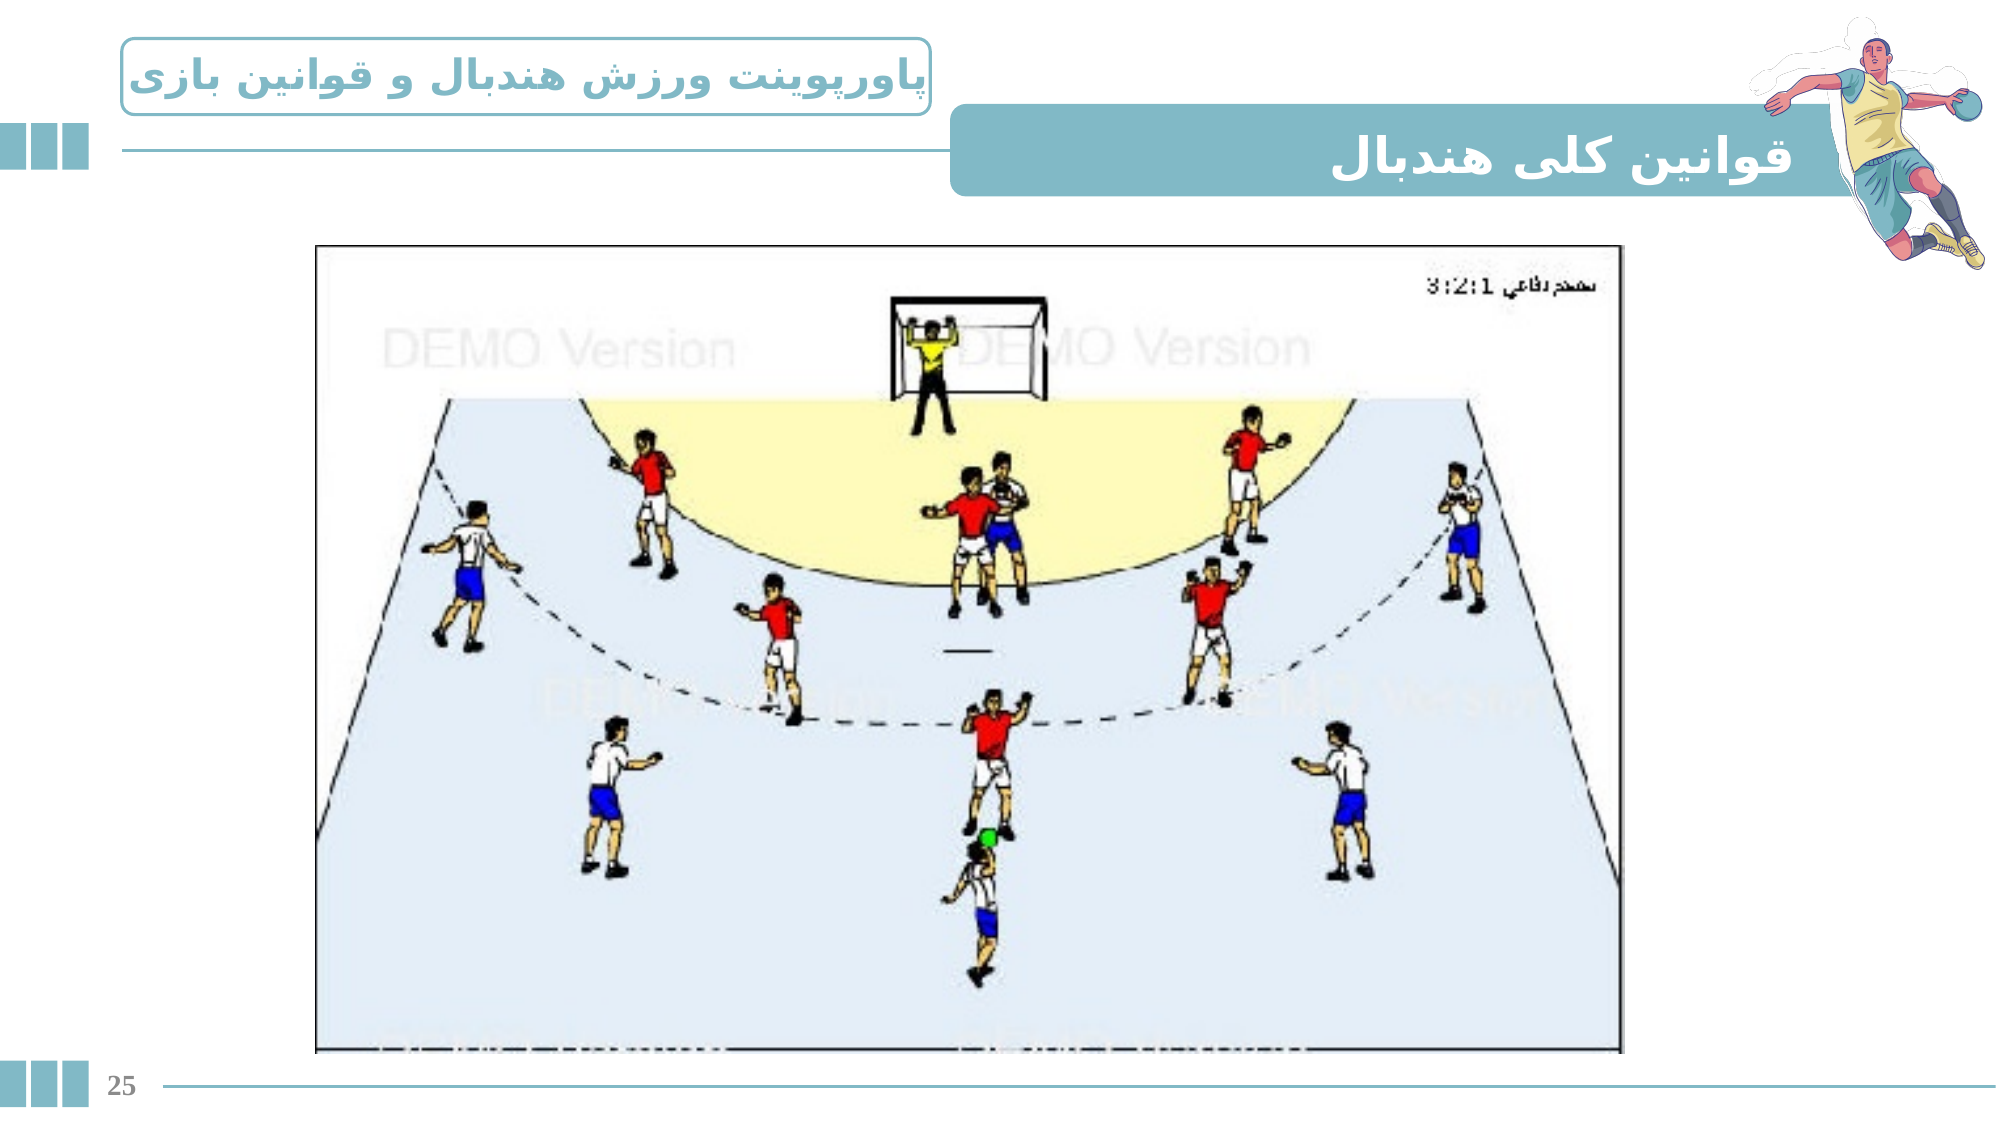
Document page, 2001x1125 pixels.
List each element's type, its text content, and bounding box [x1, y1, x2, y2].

picture [1749, 17, 1985, 270]
picture [315, 245, 1625, 1054]
text_box پاورپوینت ورزش هندبال و قوانین بازی [113, 36, 943, 105]
text_box قوانین کلی هندبال [1314, 111, 1811, 191]
slide_number 25 [88, 1053, 156, 1114]
